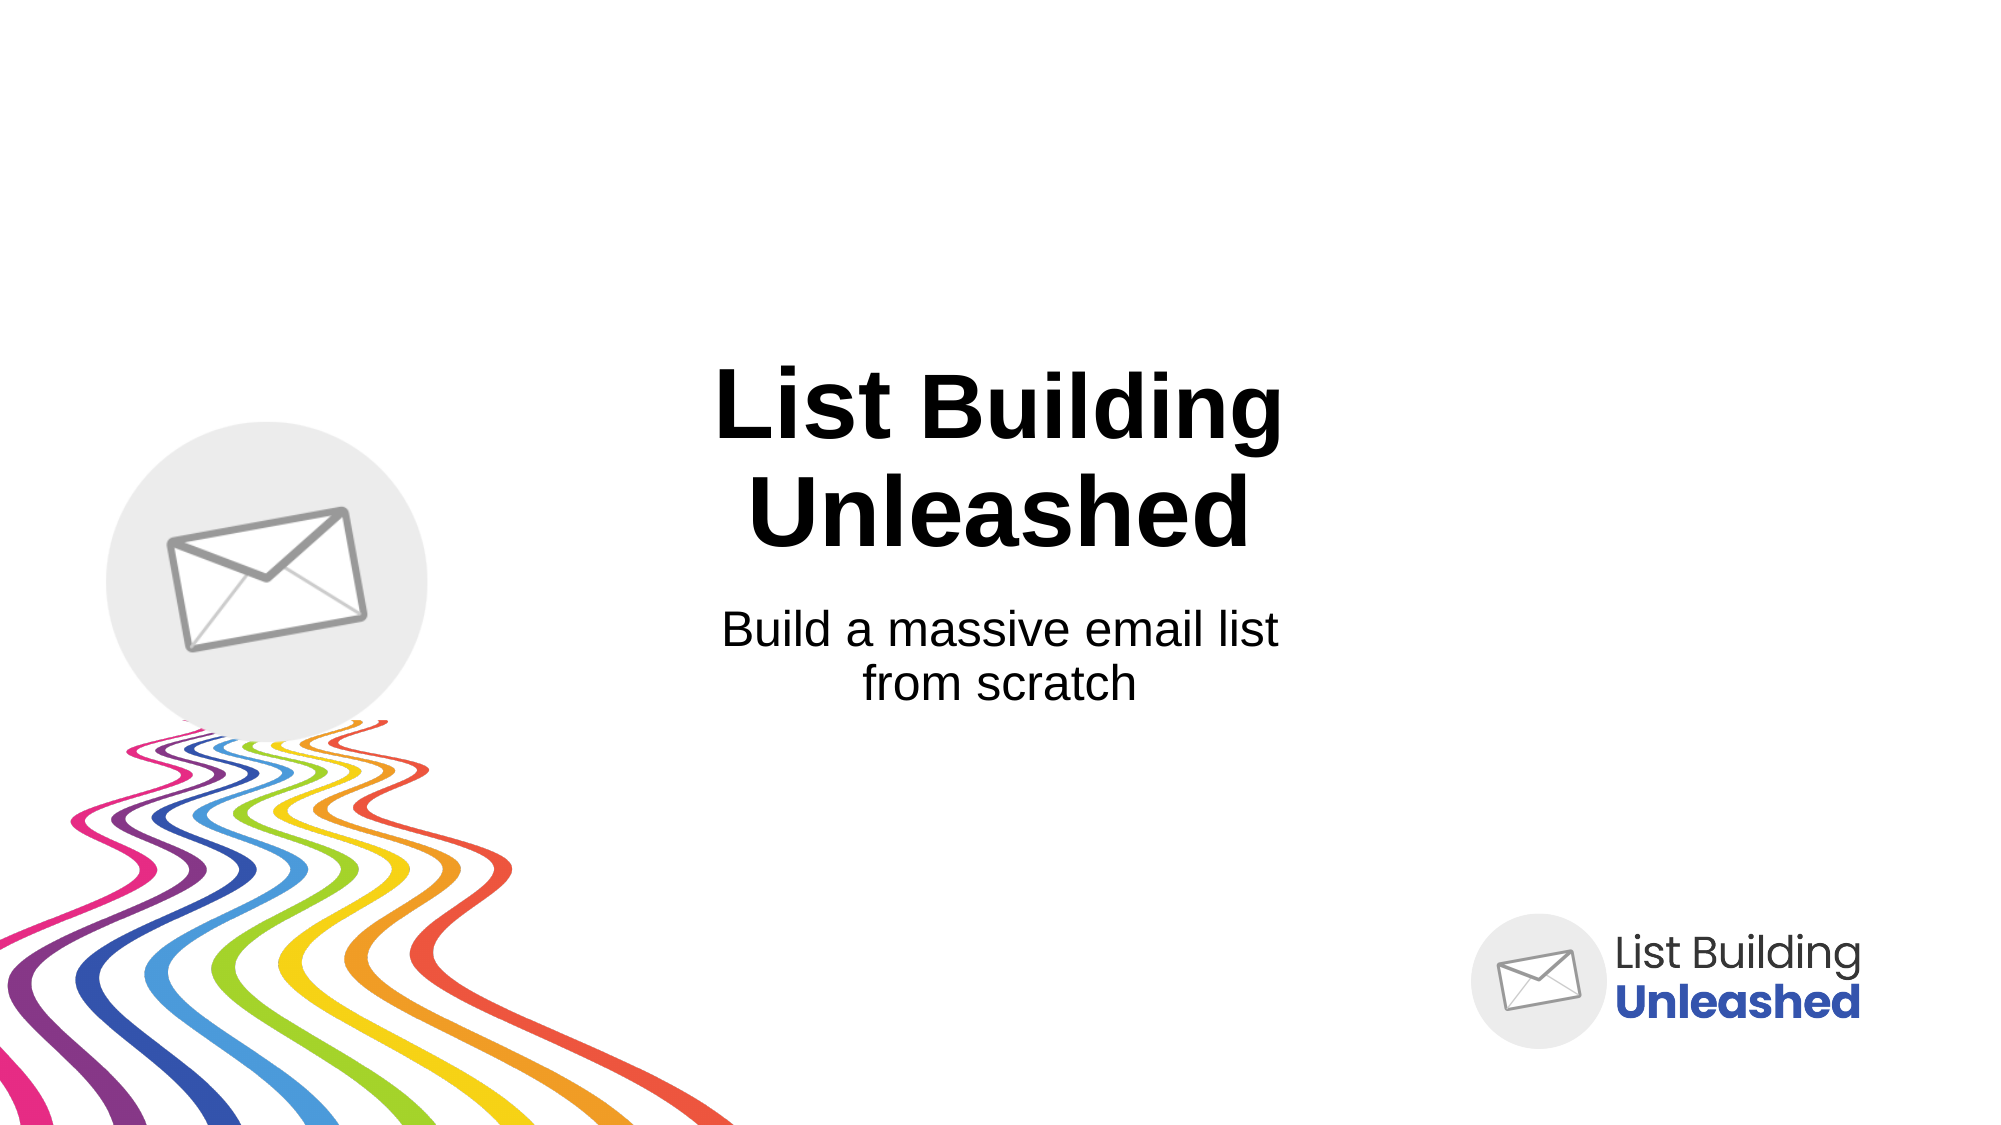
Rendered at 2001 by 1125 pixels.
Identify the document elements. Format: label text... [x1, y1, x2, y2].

picture [1462, 906, 1863, 1056]
subtitle Build a massive email list from scratch [696, 595, 1304, 868]
picture [0, 404, 757, 1125]
title List Building Unleashed [564, 184, 1436, 576]
